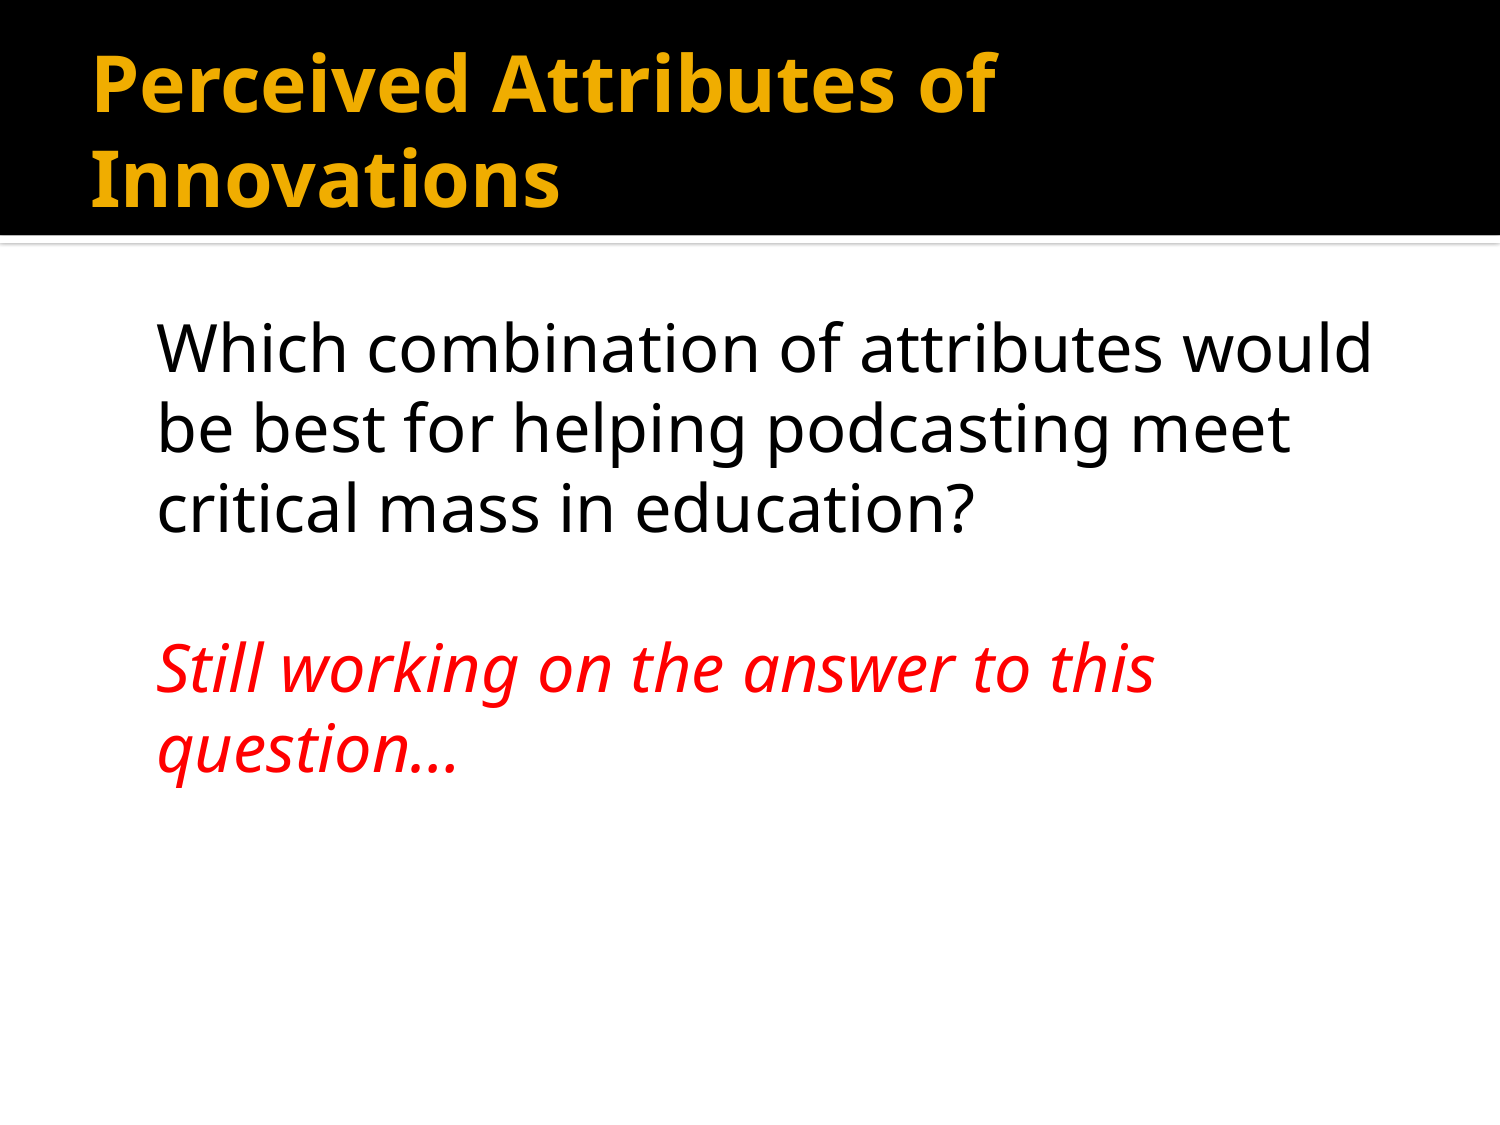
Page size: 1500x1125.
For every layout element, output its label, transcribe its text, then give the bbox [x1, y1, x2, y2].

title Perceived Attributes of Innovations [75, 25, 1425, 231]
list Which combination of attributes would be best for helping podcasting meet critical mass in education? Still working on the answer to this question… [75, 291, 1425, 1050]
